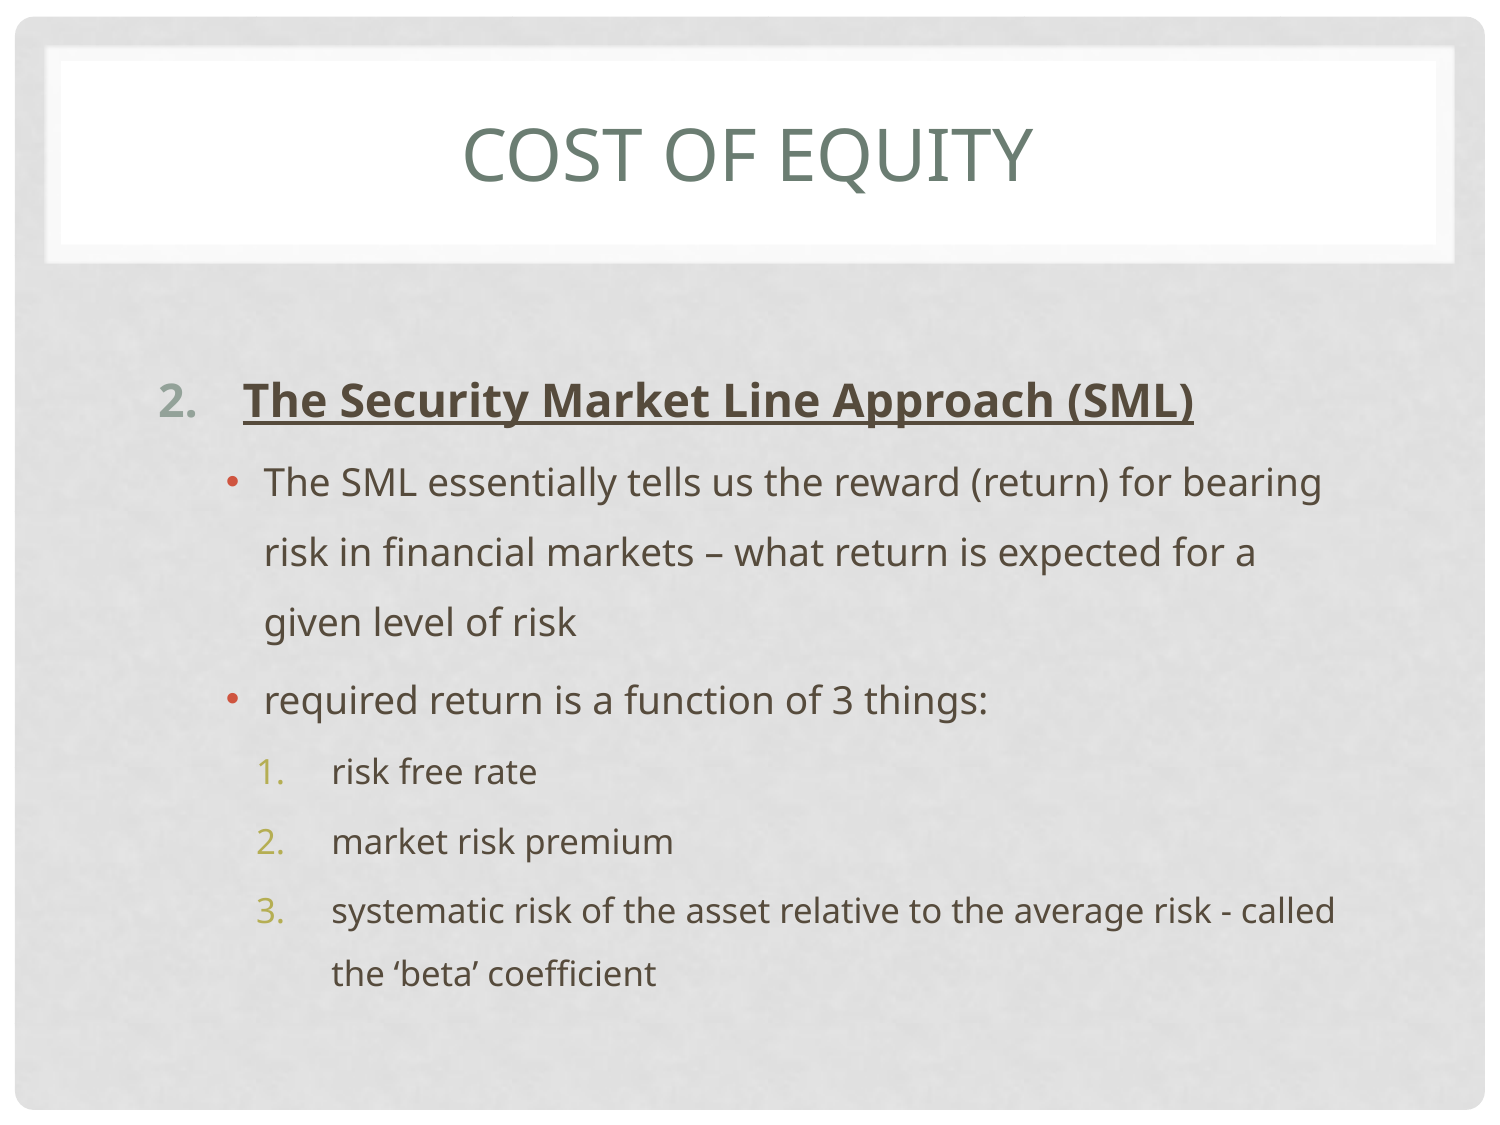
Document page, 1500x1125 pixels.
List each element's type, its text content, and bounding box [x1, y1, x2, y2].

list The Security Market Line Approach (SML) The SML essentially tells us the reward (return) for bearing risk in financial markets – what return is expected for a given level of risk required return is a function of 3 things: risk free rate market risk premium systematic risk of the asset relative to the average risk - called the ‘beta’ coefficient [143, 363, 1359, 1005]
title Cost of equity [69, 66, 1425, 238]
